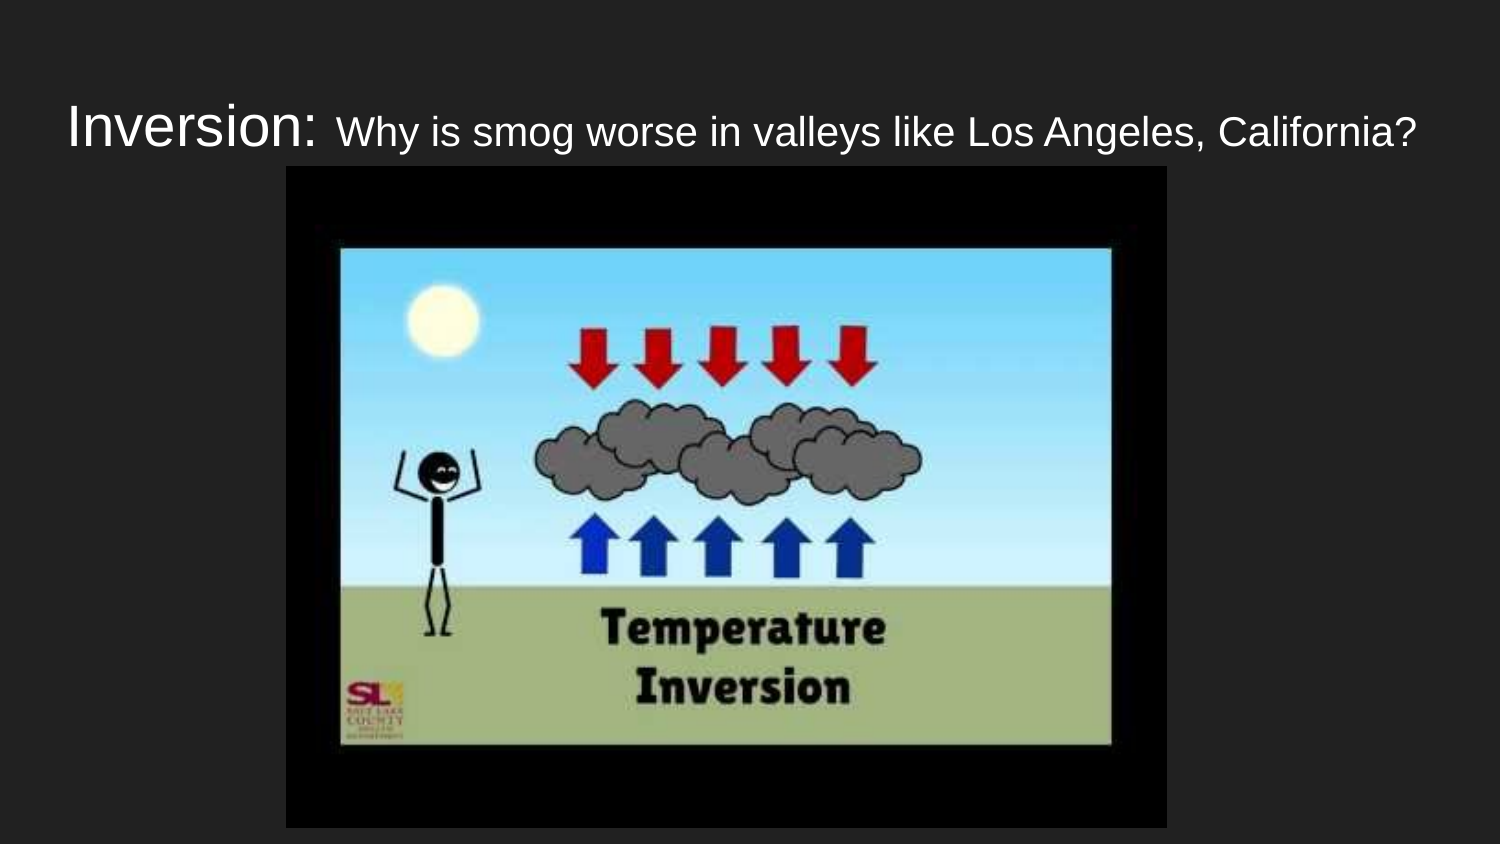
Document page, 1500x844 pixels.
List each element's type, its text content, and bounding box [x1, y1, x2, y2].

text_box [286, 166, 1167, 828]
title Inversion: Why is smog worse in valleys like Los Angeles, California? [51, 72, 1449, 167]
